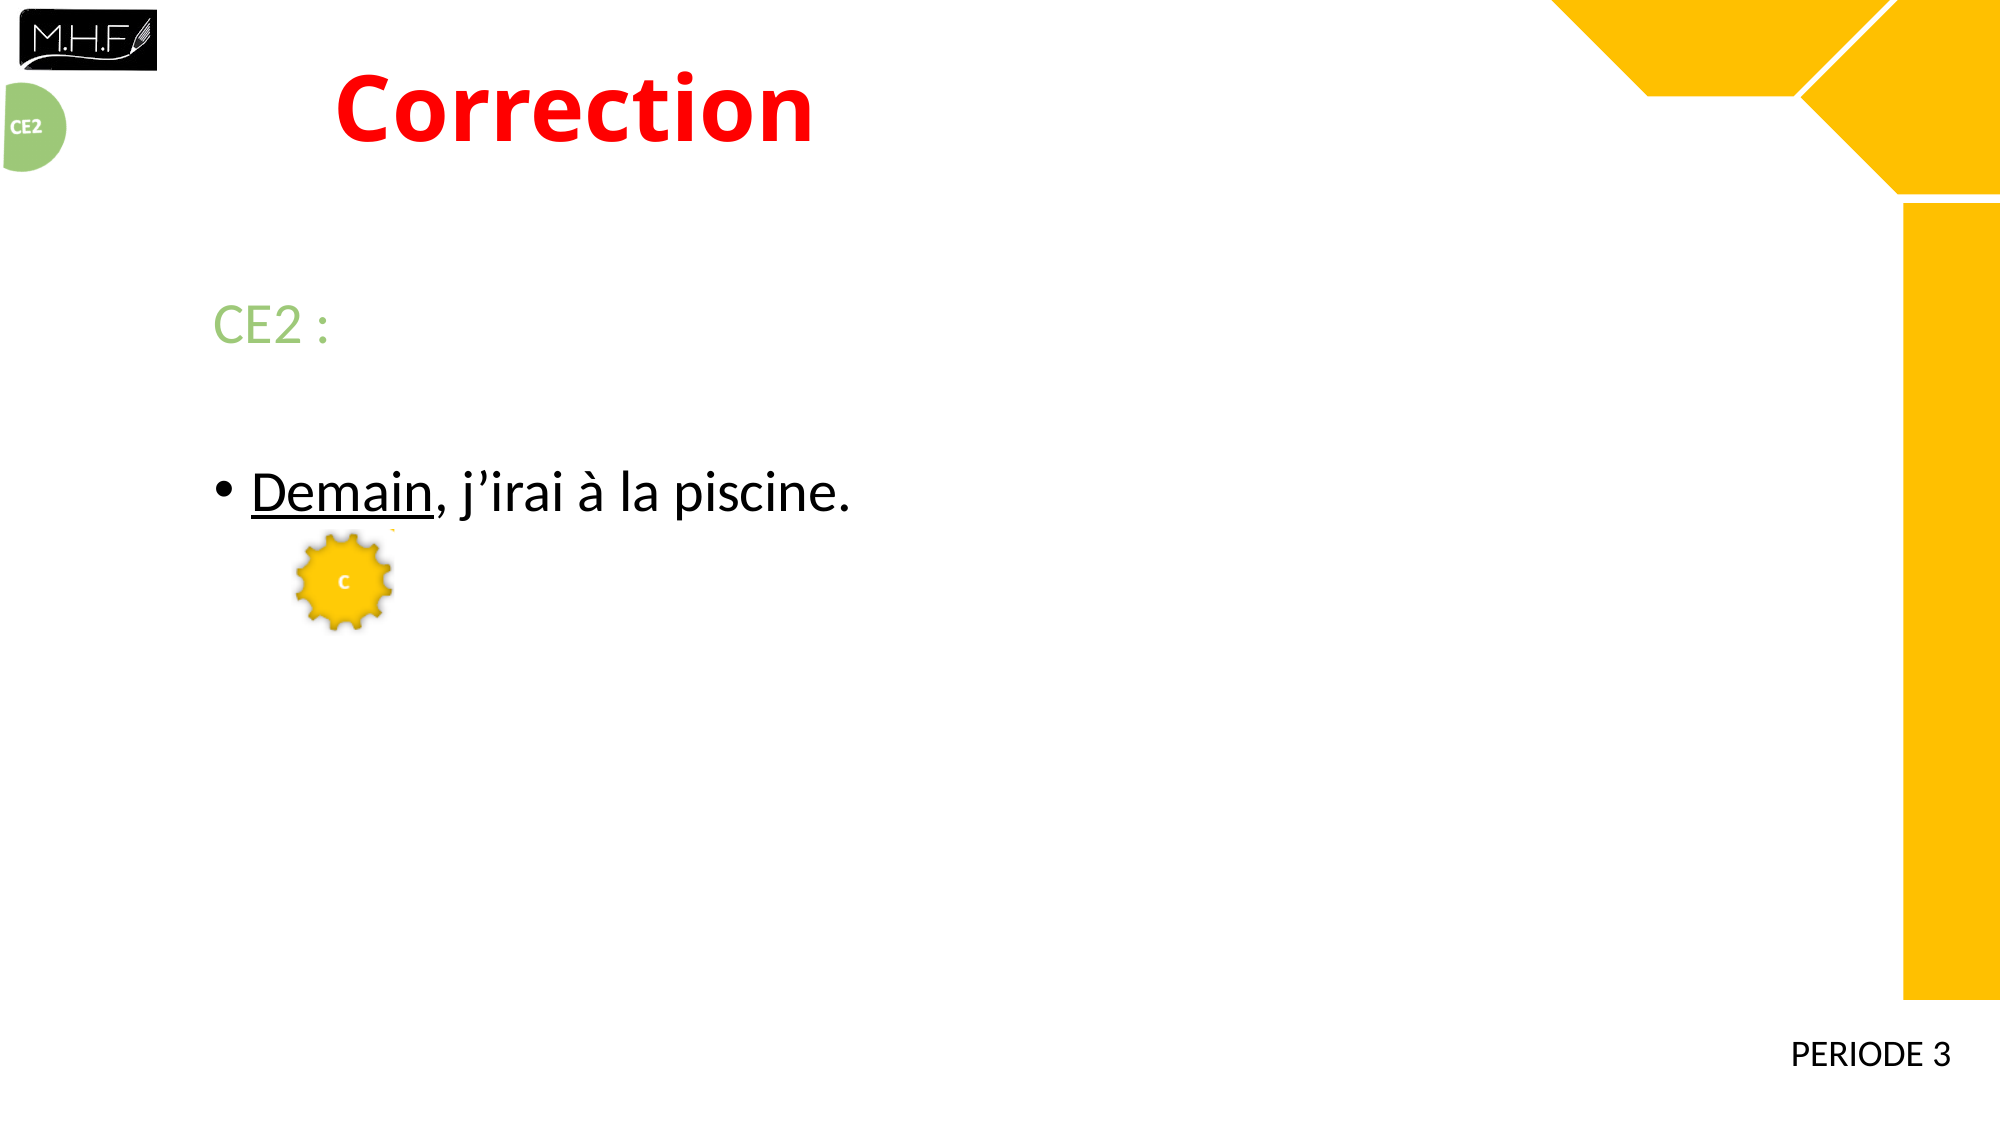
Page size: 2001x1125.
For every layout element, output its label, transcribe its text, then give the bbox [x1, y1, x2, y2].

text_box PERIODE 3 [1362, 1021, 1967, 1125]
picture [291, 529, 395, 636]
title Correction [318, 3, 1865, 221]
text_box [1799, 0, 2000, 196]
text_box [1902, 202, 2000, 1001]
picture [0, 7, 157, 210]
text_box CE2 : Demain, j’irai à la piscine. [198, 286, 1021, 1000]
text_box [1549, 0, 1892, 98]
